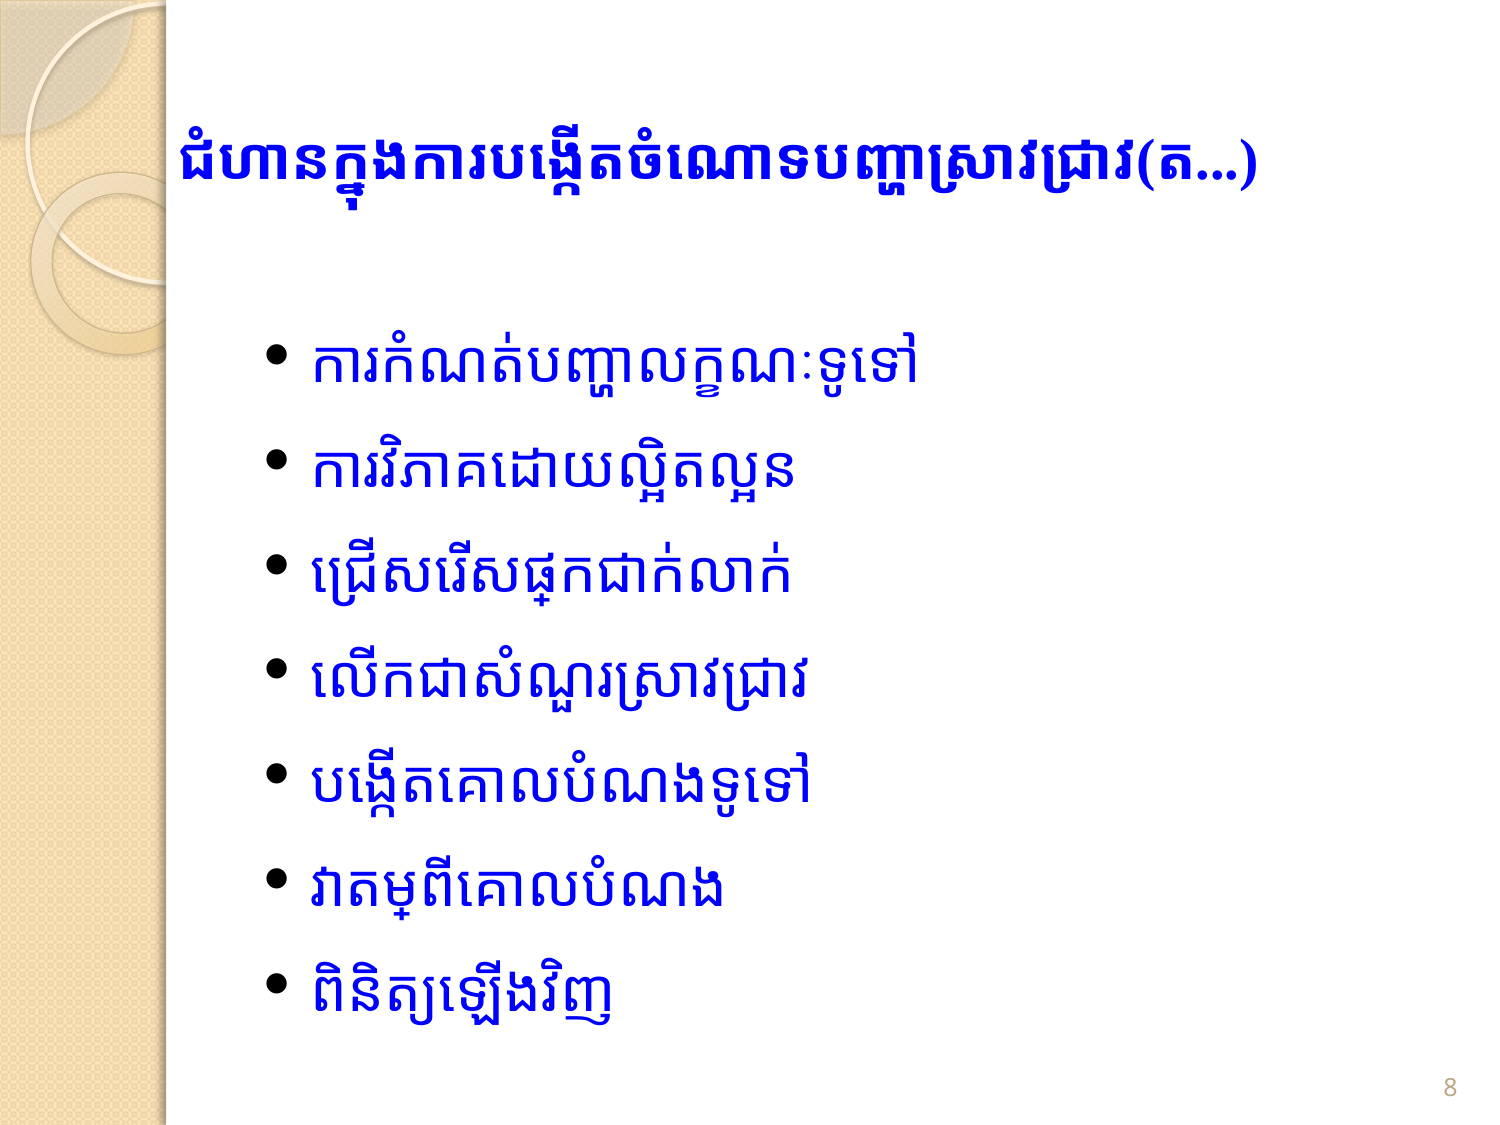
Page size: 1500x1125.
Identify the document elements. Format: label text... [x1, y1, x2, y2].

list ការកំណត់បញ្ហាលក្ខណៈទូទៅ ការវិភាគដោយល្អិតល្អន ជ្រើសរើសផ្នែកជាក់លាក់ លើកជាសំណួរស្រាវជ្រាវ បង្កើតគោលបំណងទូទៅ វាតម្លែពីគោលបំណង ពិនិត្យឡើងវិញ [235, 237, 1466, 1075]
slide_number 8 [1413, 1034, 1488, 1113]
title ជំហានក្នុងការបង្កើតចំណោទបញ្ហាស្រាវជ្រាវ​(ត...) [162, 45, 1466, 233]
